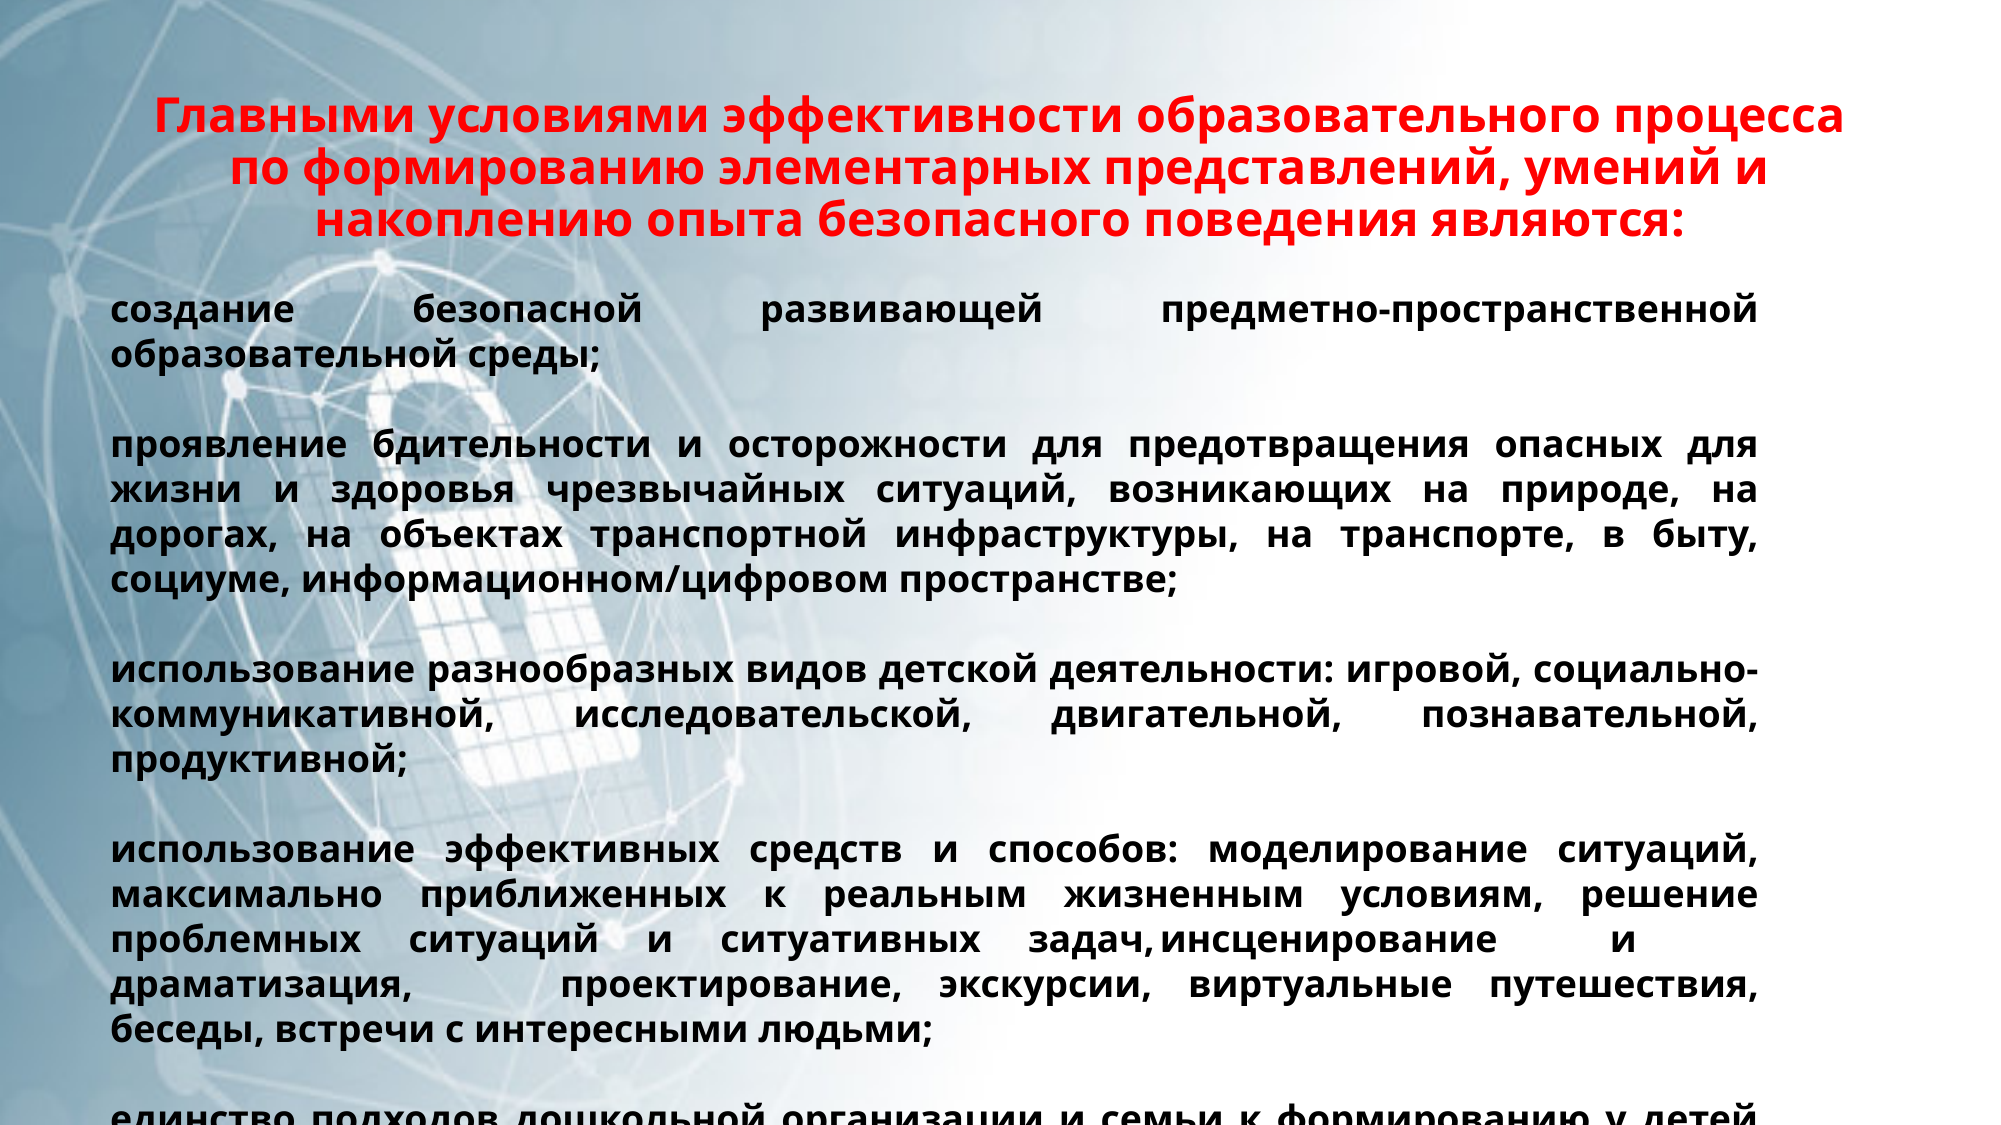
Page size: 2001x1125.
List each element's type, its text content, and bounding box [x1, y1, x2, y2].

title Главными условиями эффективности образовательного процесса по формированию элементарных представлений, умений и накоплению опыта безопасного поведения являются: [137, 59, 1863, 278]
text_box создание безопасной развивающей предметно-пространственной образовательной среды; проявление бдительности и осторожности для предотвращения опасных для жизни и здоровья чрезвычайных ситуаций, возникающих на природе, на дорогах, на объектах транспортной инфраструктуры, на транспорте, в быту, социуме, информационном/цифровом пространстве; использование разнообразных видов детской деятельности: игровой, социально-коммуникативной, исследовательской, двигательной, познавательной, продуктивной; использование эффективных средств и способов: моделирование ситуаций, максимально приближенных к реальным жизненным условиям, решение проблемных ситуаций и ситуативных задач, инсценирование и драматизация, проектирование, экскурсии, виртуальные путешествия, беседы, встречи с интересными людьми; единство подходов дошкольной организации и семьи к формированию у детей представлений, умений и опыта безопасного поведения, на основе личного примера взрослых – родителей и педагогов. [95, 277, 1775, 871]
picture [0, 0, 2001, 1125]
